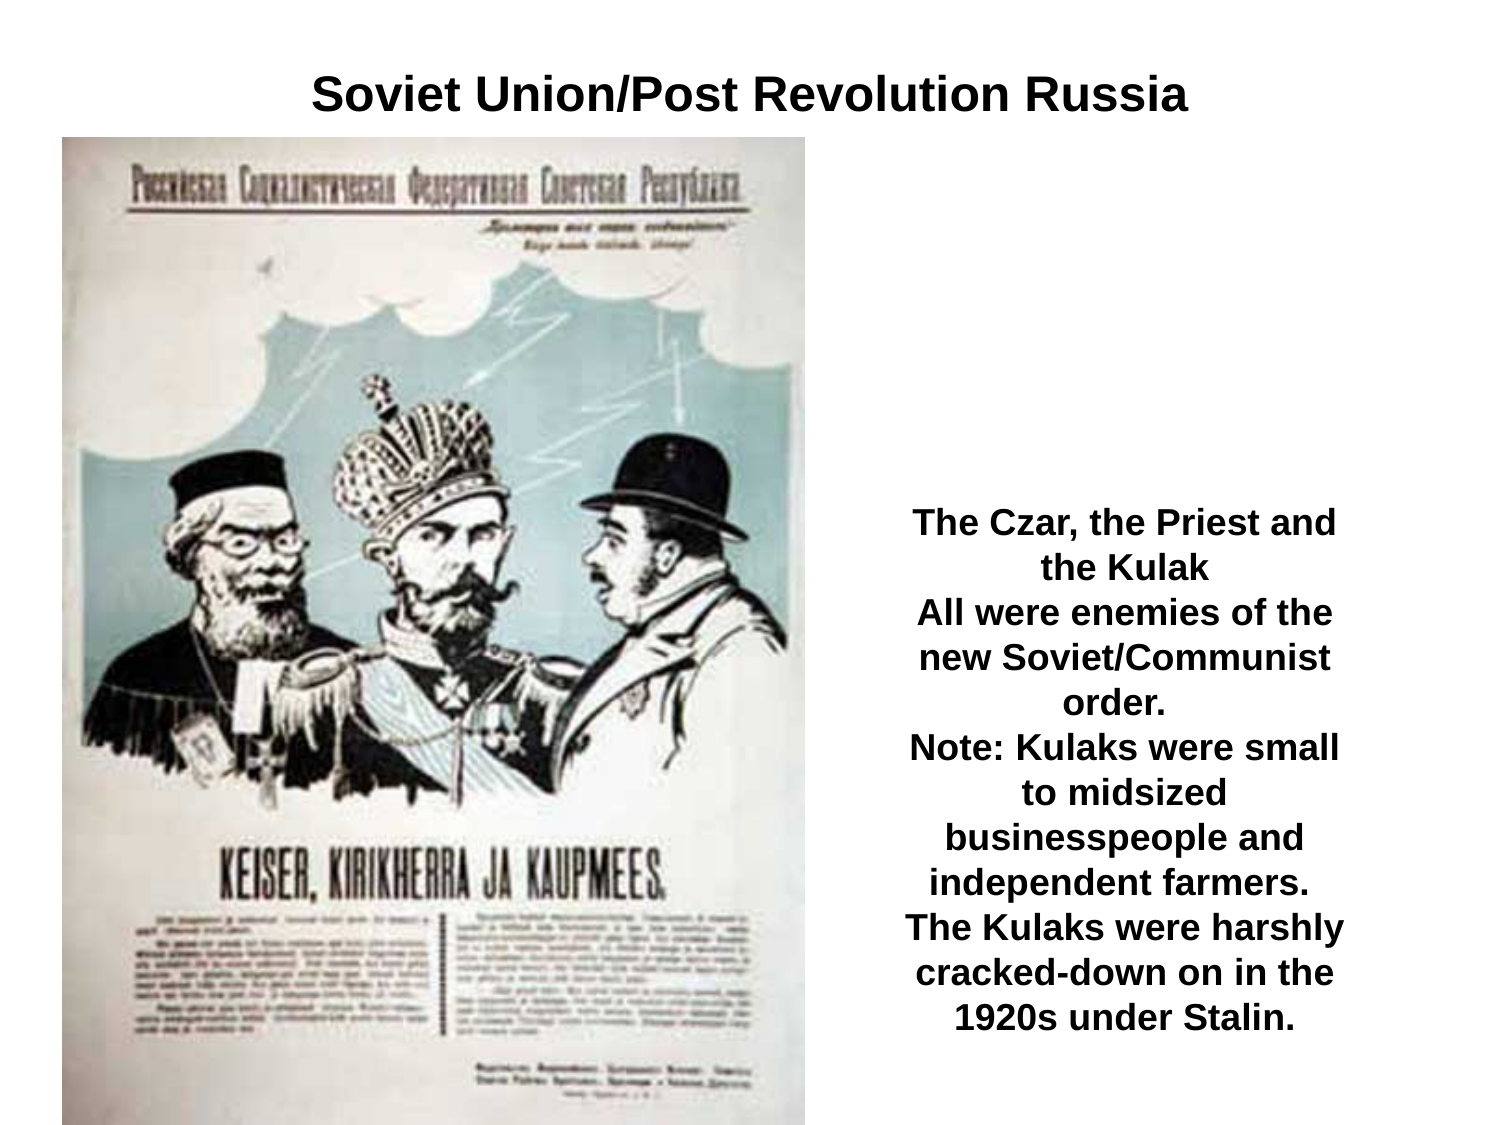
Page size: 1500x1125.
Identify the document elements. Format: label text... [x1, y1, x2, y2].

text_box The Czar, the Priest and the Kulak All were enemies of the new Soviet/Communist order. Note: Kulaks were small to midsized businesspeople and independent farmers. The Kulaks were harshly cracked-down on in the 1920s under Stalin. [809, 437, 1500, 1098]
title Soviet Union/Post Revolution Russia [74, 44, 1426, 138]
picture [62, 137, 806, 1125]
